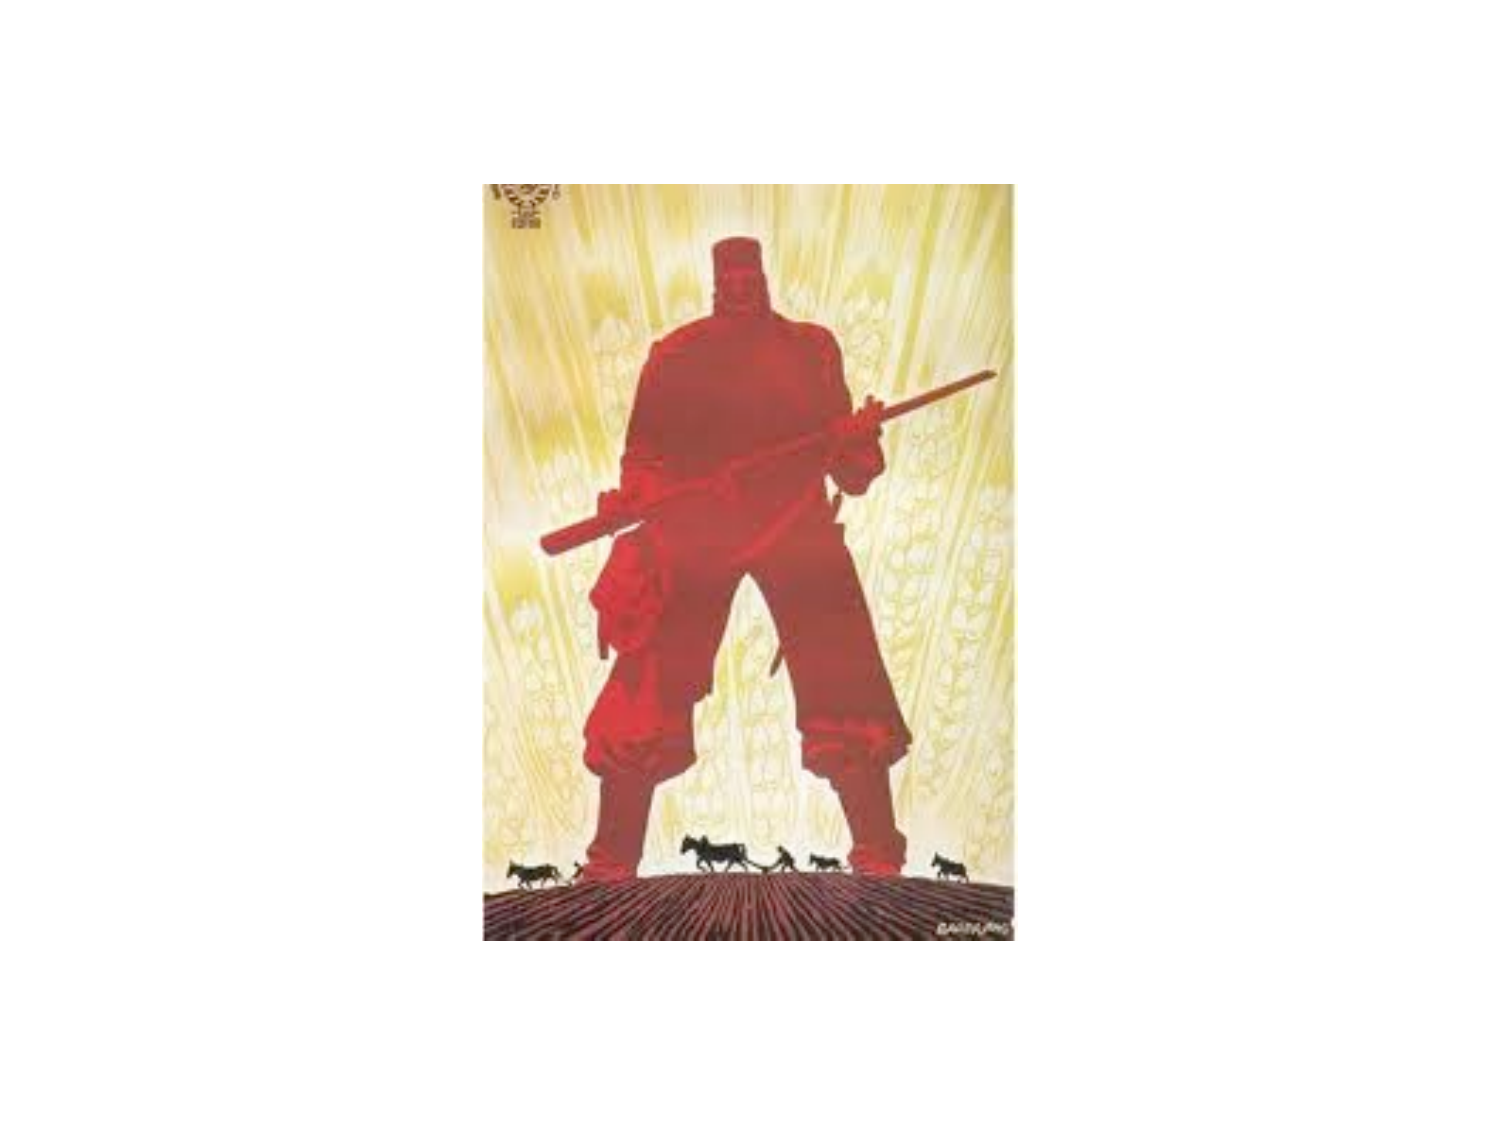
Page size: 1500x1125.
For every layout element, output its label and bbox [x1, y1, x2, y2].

picture [481, 184, 1018, 941]
